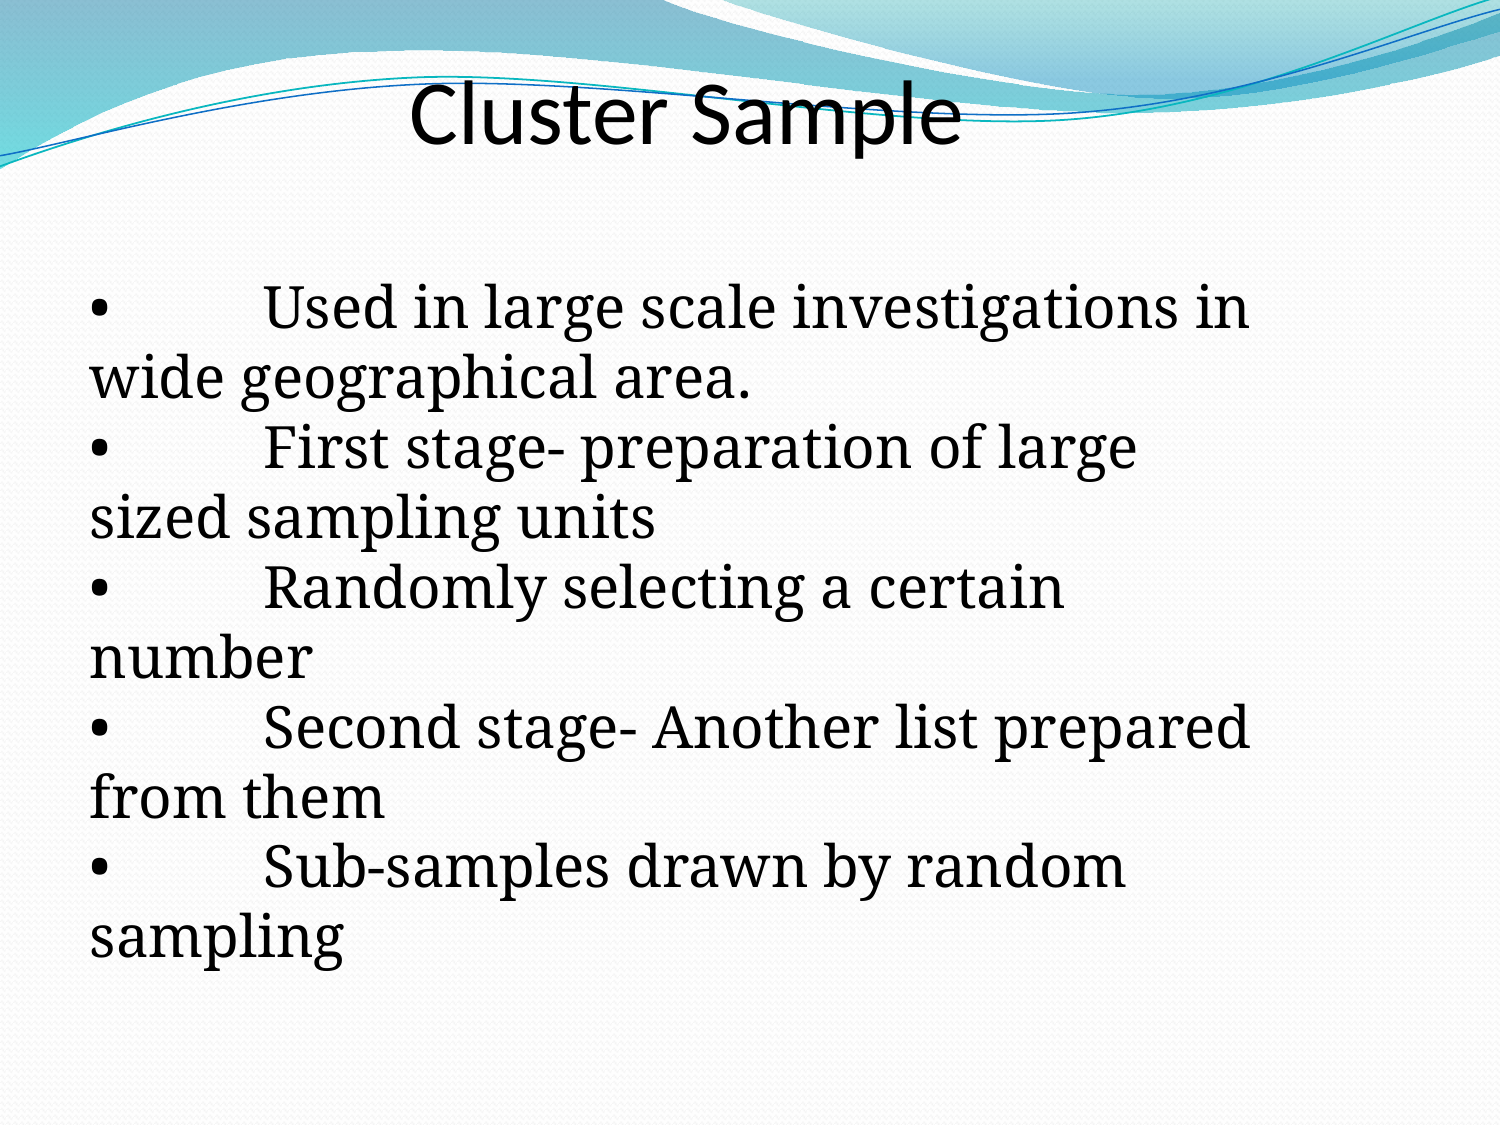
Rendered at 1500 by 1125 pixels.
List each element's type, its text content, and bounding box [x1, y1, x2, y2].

text_box • Used in large scale investigations in wide geographical area. • First stage- preparation of large sized sampling units • Randomly selecting a certain number • Second stage- Another list prepared from them • Sub-samples drawn by random sampling [75, 262, 1300, 1062]
text_box Cluster Sample [75, 45, 1300, 233]
